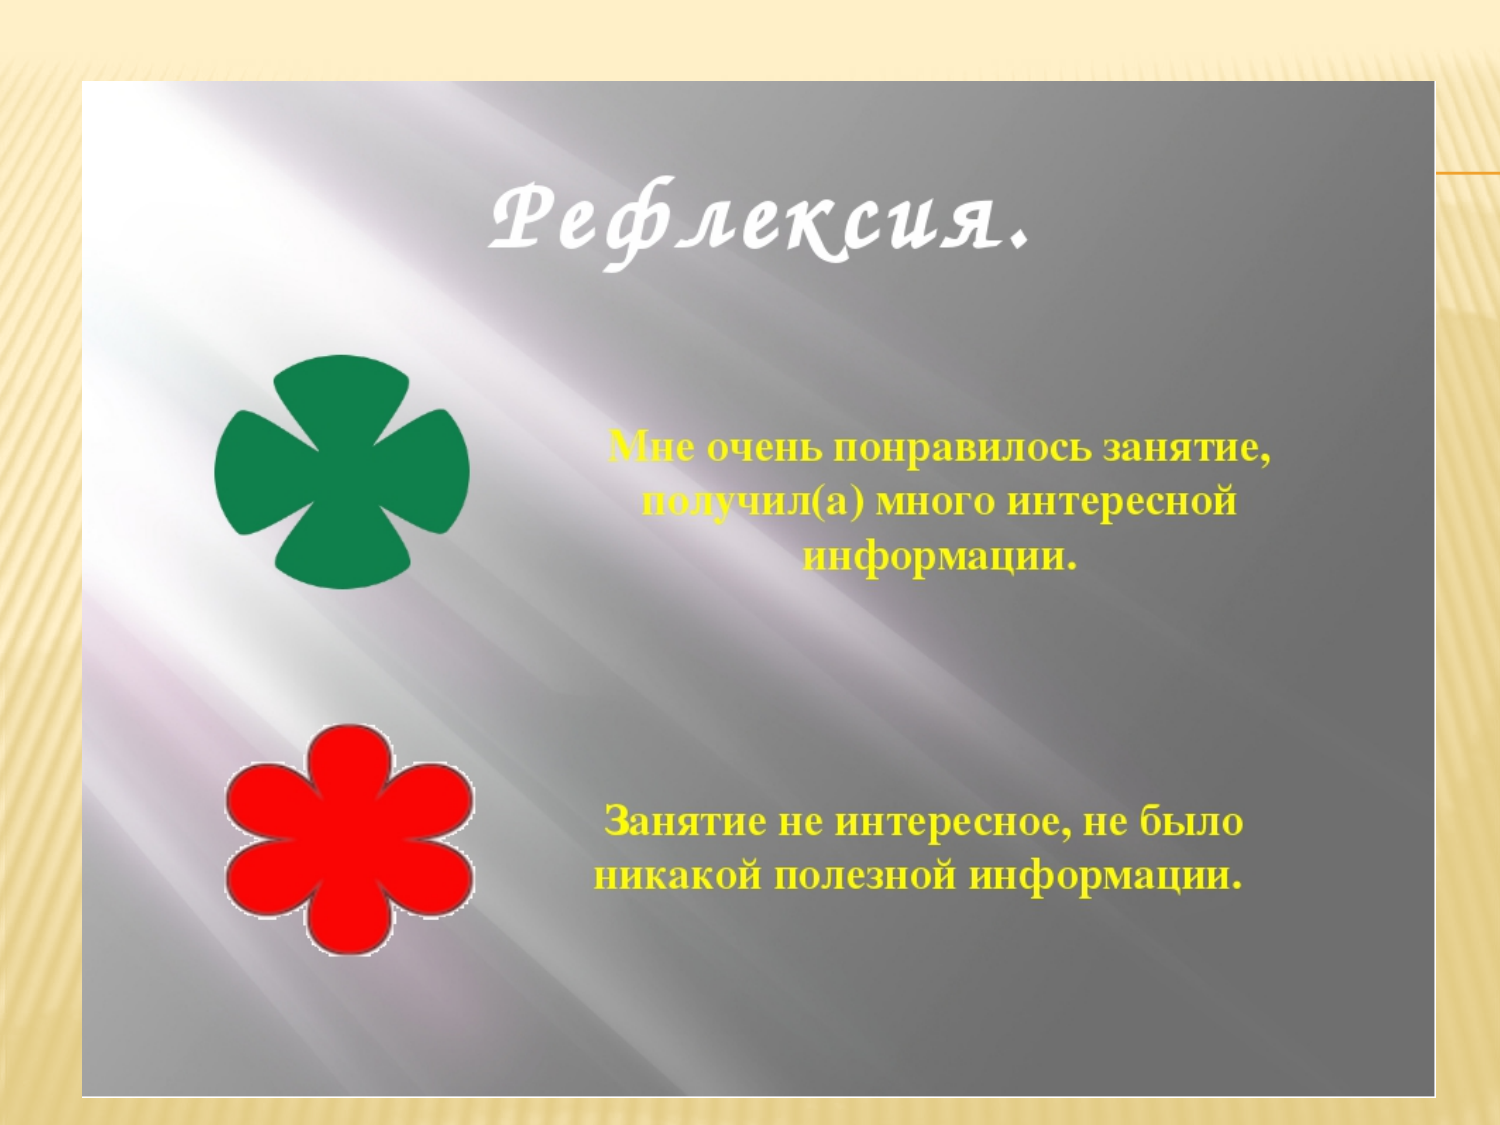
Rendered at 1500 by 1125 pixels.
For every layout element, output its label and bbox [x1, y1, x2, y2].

picture [81, 81, 1436, 1098]
